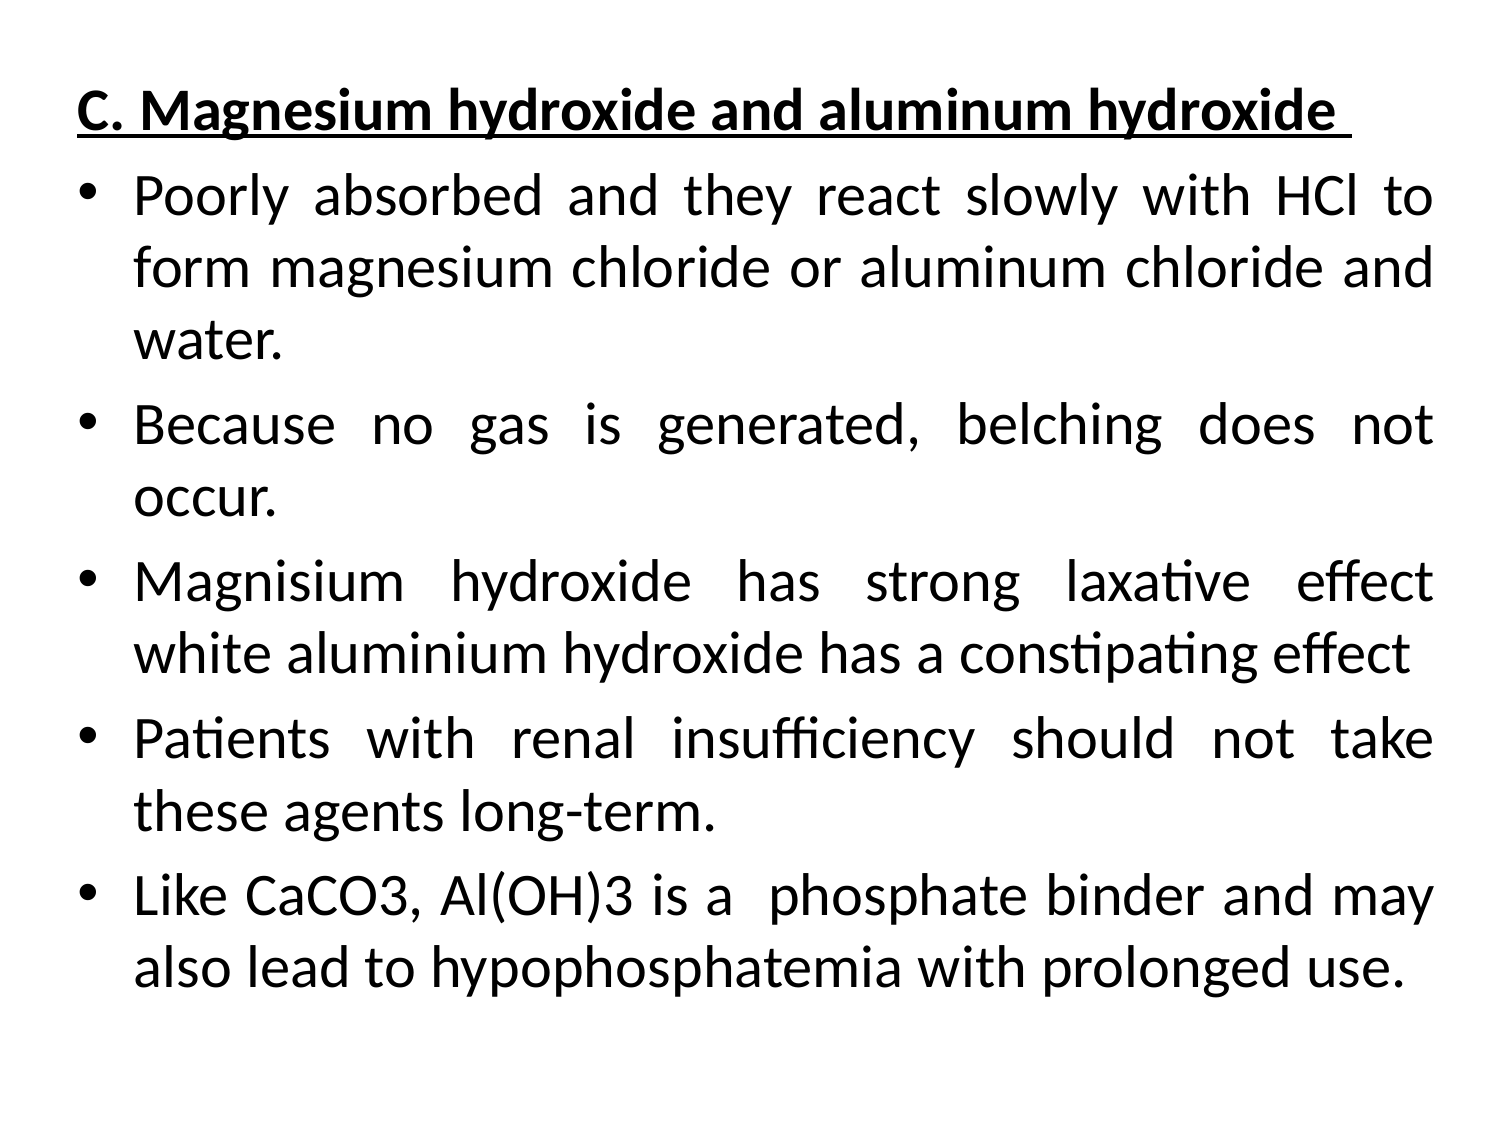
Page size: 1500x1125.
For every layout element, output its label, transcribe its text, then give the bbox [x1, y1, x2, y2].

list C. Magnesium hydroxide and aluminum hydroxide Poorly absorbed and they react slowly with HCl to form magnesium chloride or aluminum chloride and water. Because no gas is generated, belching does not occur. Magnisium hydroxide has strong laxative effect white aluminium hydroxide has a constipating effect Patients with renal insufficiency should not take these agents long-term. Like CaCO3, Al(OH)3 is a phosphate binder and may also lead to hypophosphatemia with prolonged use. [62, 62, 1450, 1075]
